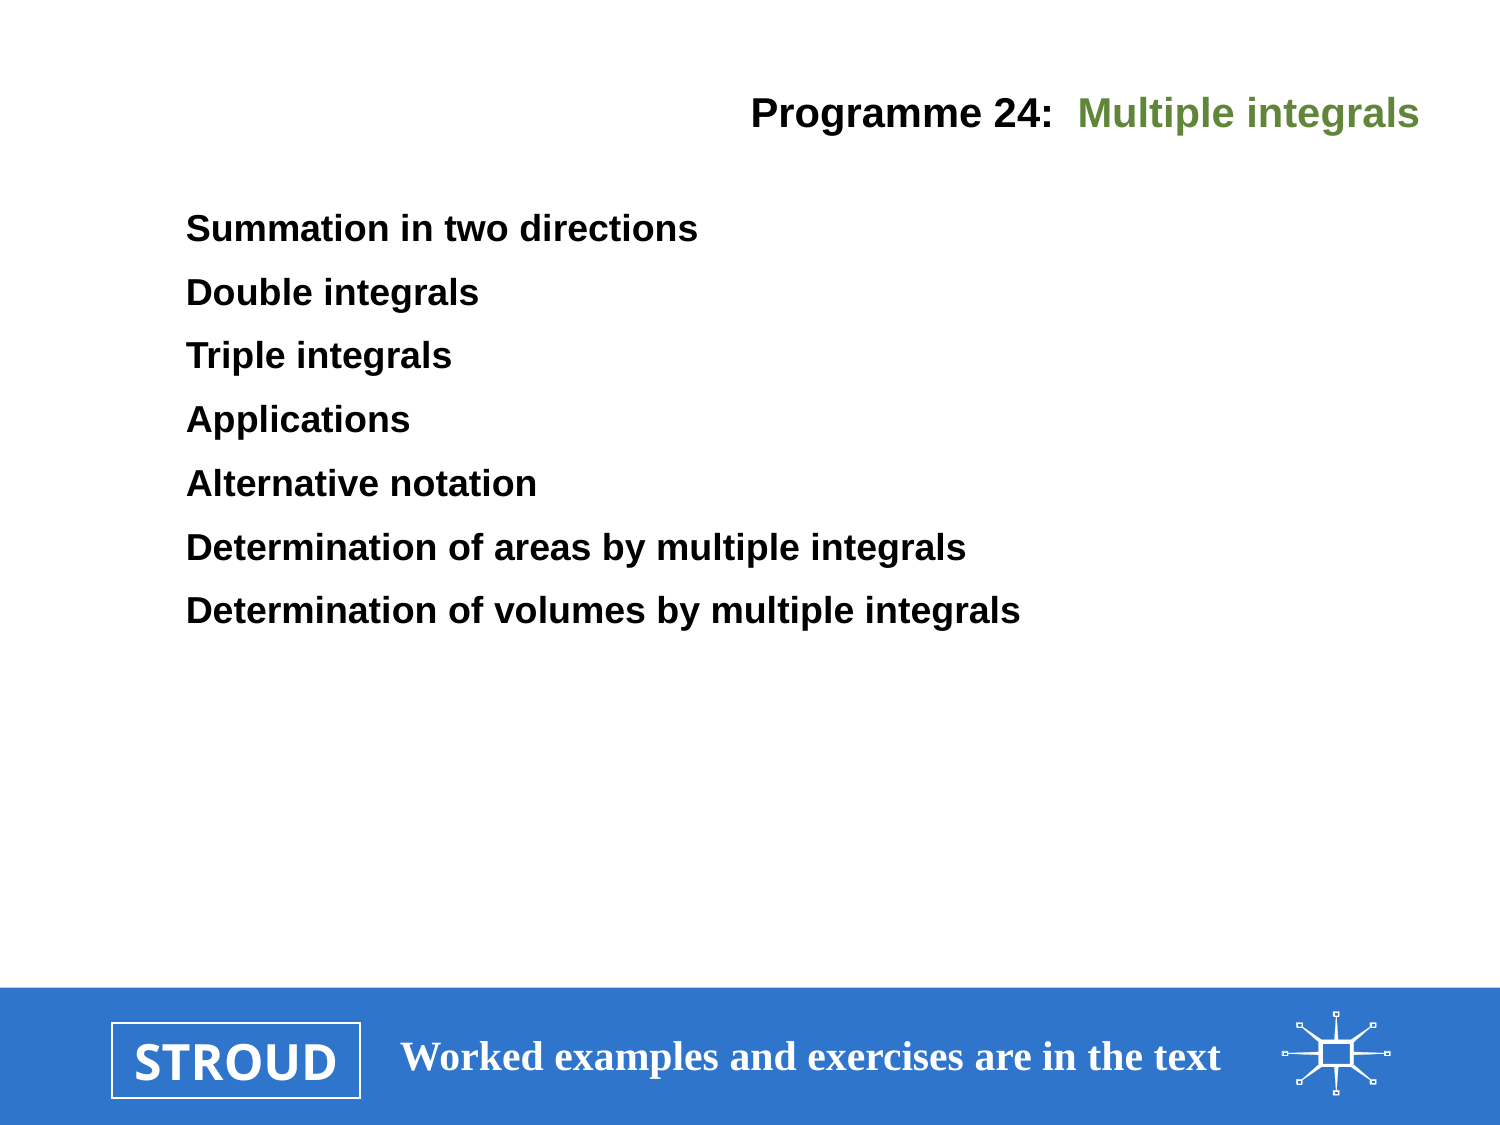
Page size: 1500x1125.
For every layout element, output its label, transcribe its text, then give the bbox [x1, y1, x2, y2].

text_box Summation in two directions Double integrals Triple integrals Applications Alternative notation Determination of areas by multiple integrals Determination of volumes by multiple integrals [171, 196, 1388, 639]
